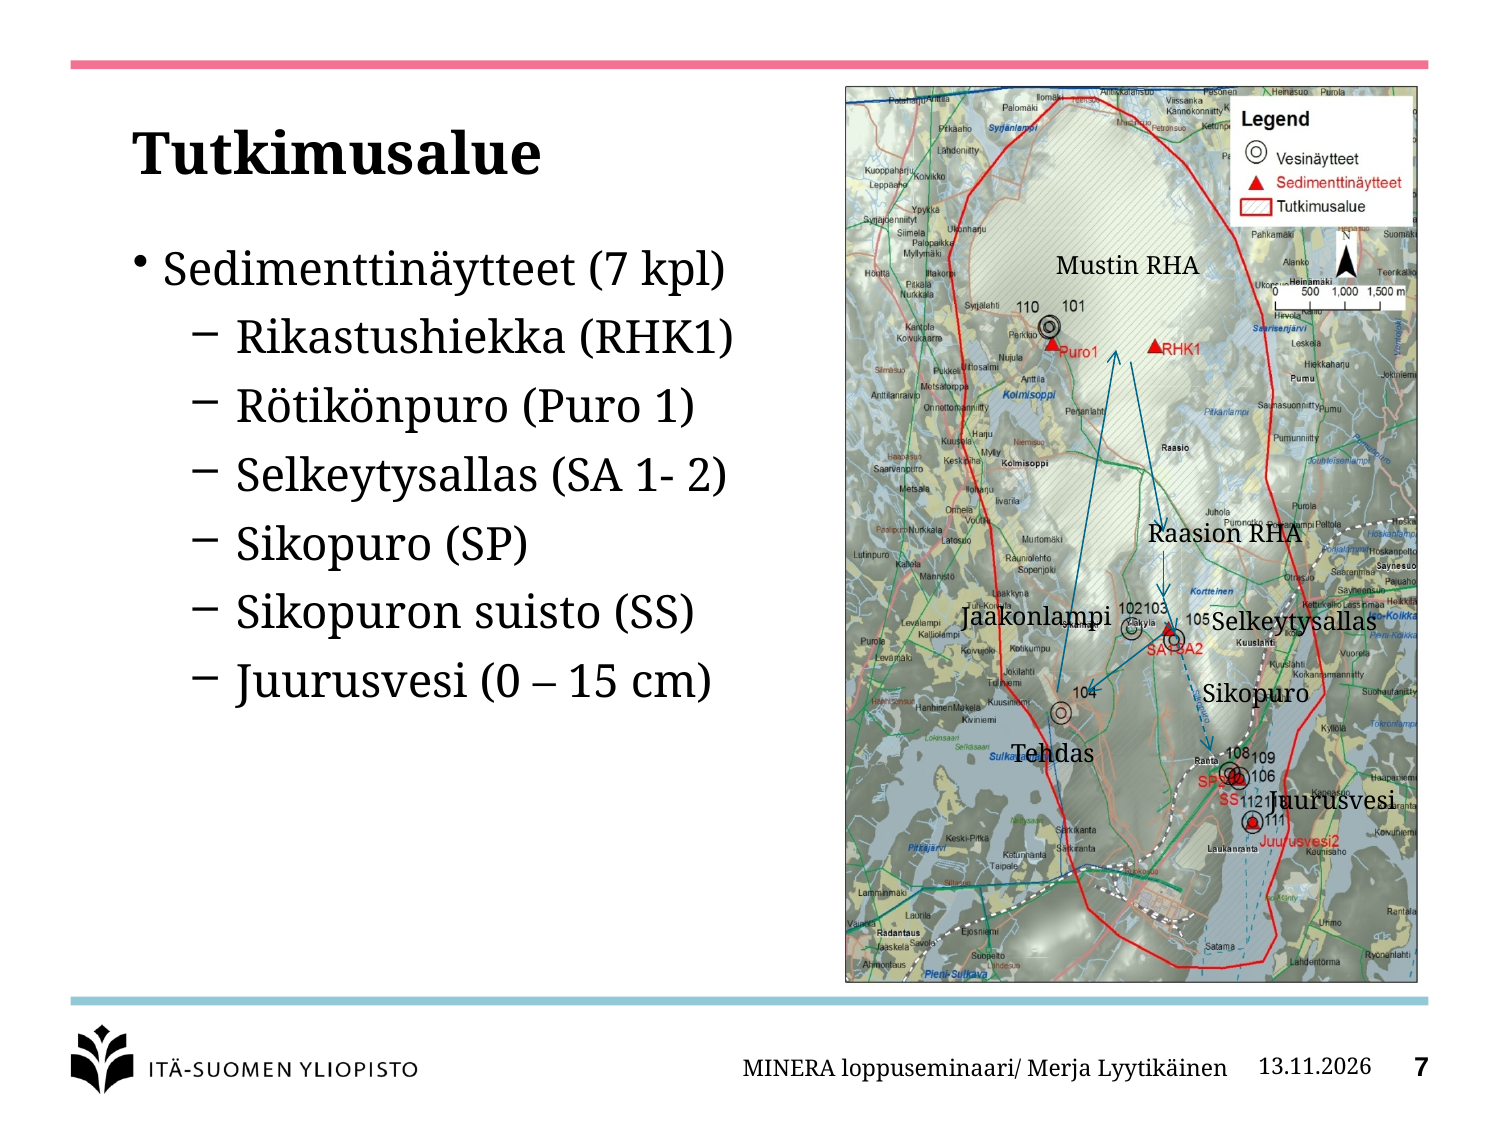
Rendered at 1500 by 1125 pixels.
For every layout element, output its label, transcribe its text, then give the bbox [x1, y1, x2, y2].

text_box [1130, 361, 1164, 533]
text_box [1056, 349, 1117, 693]
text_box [1163, 597, 1176, 634]
picture [808, 77, 1453, 987]
footer MINERA loppuseminaari/ Merja Lyytikäinen [500, 1046, 1229, 1089]
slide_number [1229, 1046, 1369, 1089]
title Tutkimusalue [117, 107, 803, 274]
list Sedimenttinäytteet (7 kpl) Rikastushiekka (RHK1) Rötikönpuro (Puro 1) Selkeytysallas (SA 1- 2) Sikopuro (SP) Sikopuron suisto (SS) Juurusvesi (0 – 15 cm) [117, 231, 762, 988]
picture [70, 1024, 422, 1094]
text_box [1086, 633, 1164, 693]
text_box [1174, 633, 1211, 752]
slide_number 7 [1369, 1046, 1430, 1089]
